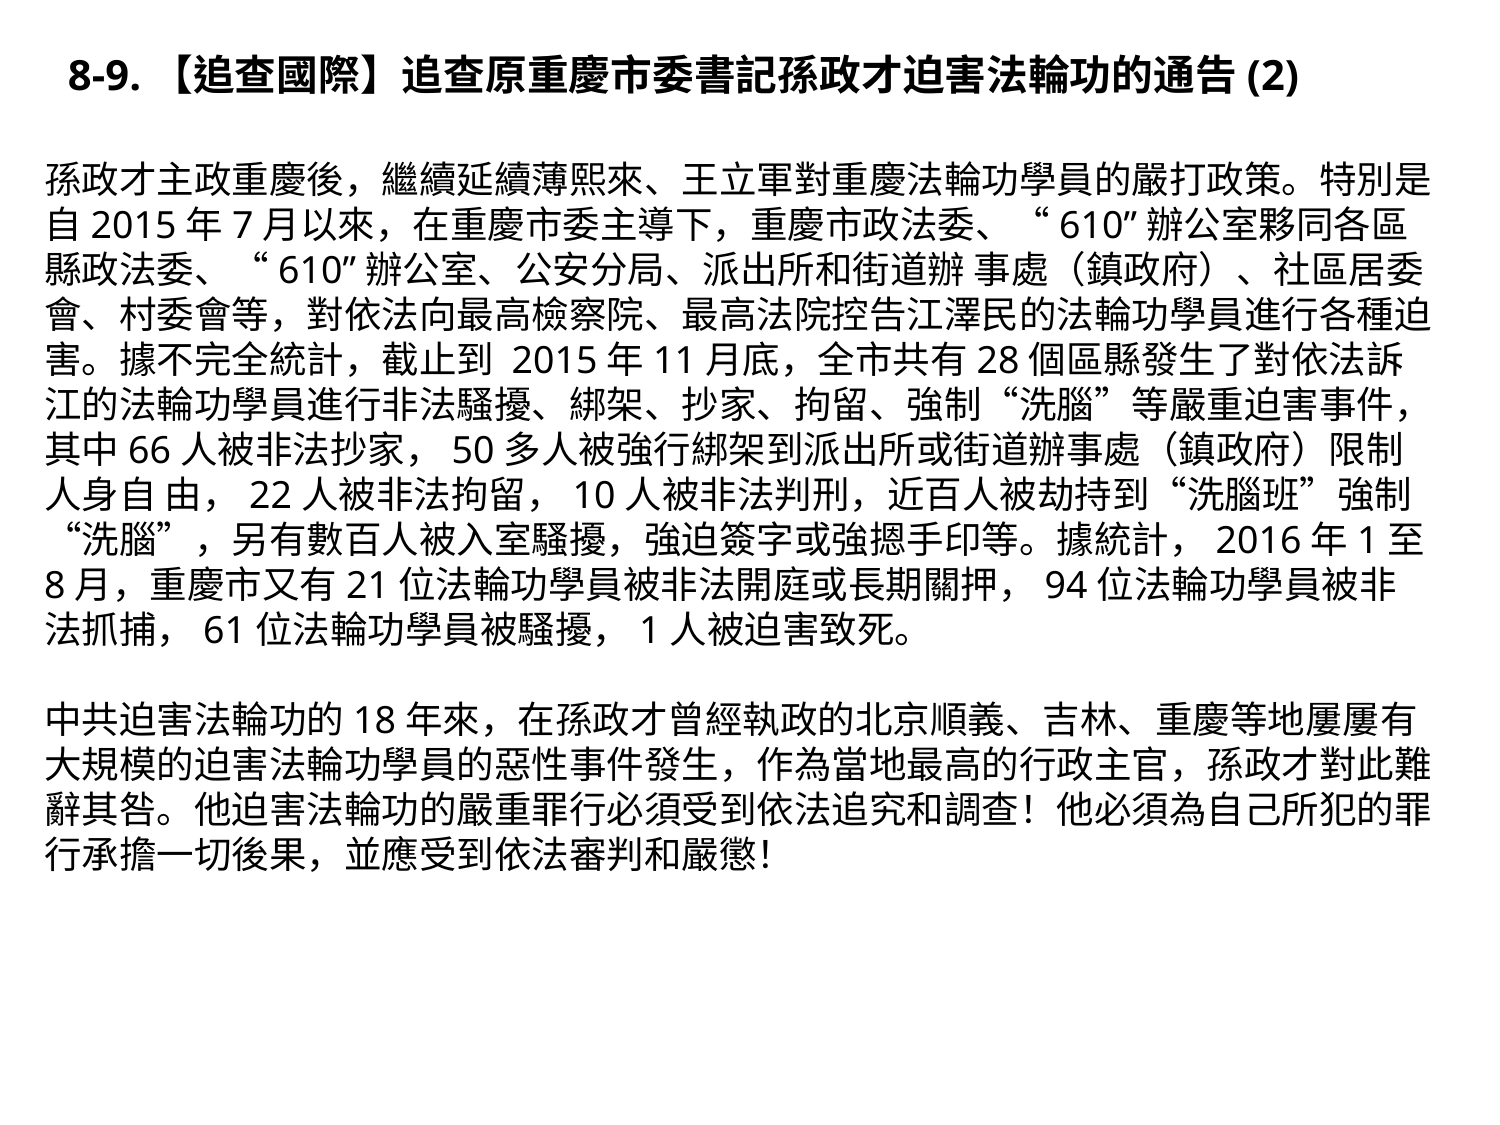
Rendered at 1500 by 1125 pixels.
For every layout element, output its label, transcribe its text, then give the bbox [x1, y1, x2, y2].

text_box 8-9.【追查國際】追查原重慶市委書記孫政才迫害法輪功的通告(2) [53, 40, 1424, 106]
text_box 孫政才主政重慶後，繼續延續薄熙來、王立軍對重慶法輪功學員的嚴打政策。特別是自2015年7月以來，在重慶市委主導下，重慶市政法委、“610”辦公室夥同各區縣政法委、“610”辦公室、公安分局、派出所和街道辦 事處（鎮政府）、社區居委會、村委會等，對依法向最高檢察院、最高法院控告江澤民的法輪功學員進行各種迫害。據不完全統計，截止到 2015年11月底，全市共有28個區縣發生了對依法訴江的法輪功學員進行非法騷擾、綁架、抄家、拘留、強制“洗腦”等嚴重迫害事件，其中66人被非法抄家，50多人被強行綁架到派出所或街道辦事處（鎮政府）限制人身自 由，22人被非法拘留，10人被非法判刑，近百人被劫持到“洗腦班”強制“洗腦”，另有數百人被入室騷擾，強迫簽字或強摁手印等。據統計，2016年1至8月，重慶市又有21位法輪功學員被非法開庭或長期關押，94位法輪功學員被非法抓捕，61位法輪功學員被騷擾，1人被迫害致死。 中共迫害法輪功的18年來，在孫政才曾經執政的北京順義、吉林、重慶等地屢屢有大規模的迫害法輪功學員的惡性事件發生，作為當地最高的行政主官，孫政才對此難辭其咎。他迫害法輪功的嚴重罪行必須受到依法追究和調查！他必須為自己所犯的罪行承擔一切後果，並應受到依法審判和嚴懲！ [29, 148, 1447, 884]
